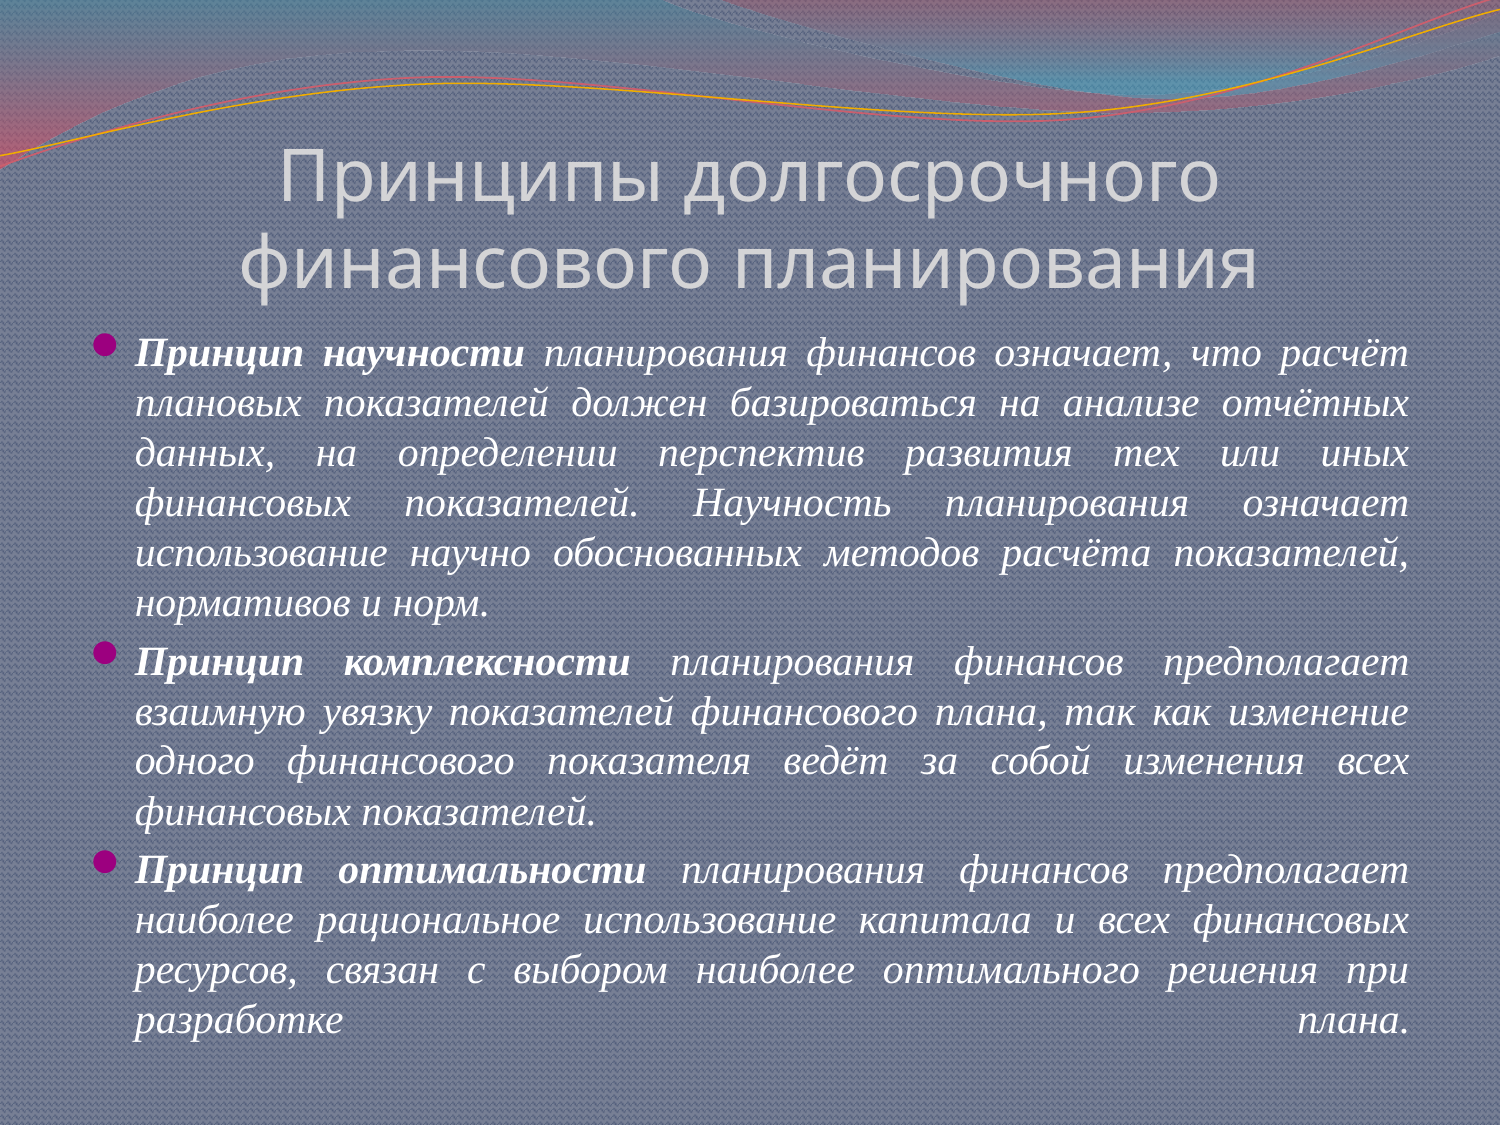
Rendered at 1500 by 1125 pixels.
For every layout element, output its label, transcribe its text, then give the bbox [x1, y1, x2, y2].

title Принципы долгосрочного финансового планирования [74, 115, 1426, 304]
list Принцип научности планирования финансов означает, что расчёт плановых показателей должен базироваться на анализе отчётных данных, на определении перспектив развития тех или иных финансовых показателей. Научность планирования означает использование научно обоснованных методов расчёта показателей, нормативов и норм. Принцип комплексности планирования финансов предполагает взаимную увязку показателей финансового плана, так как изменение одного финансового показателя ведёт за собой изменения всех финансовых показателей. Принцип оптимальности планирования финансов предполагает наиболее рациональное использование капитала и всех финансовых ресурсов, связан с выбором наиболее оптимального решения при разработке плана. [74, 317, 1426, 1038]
